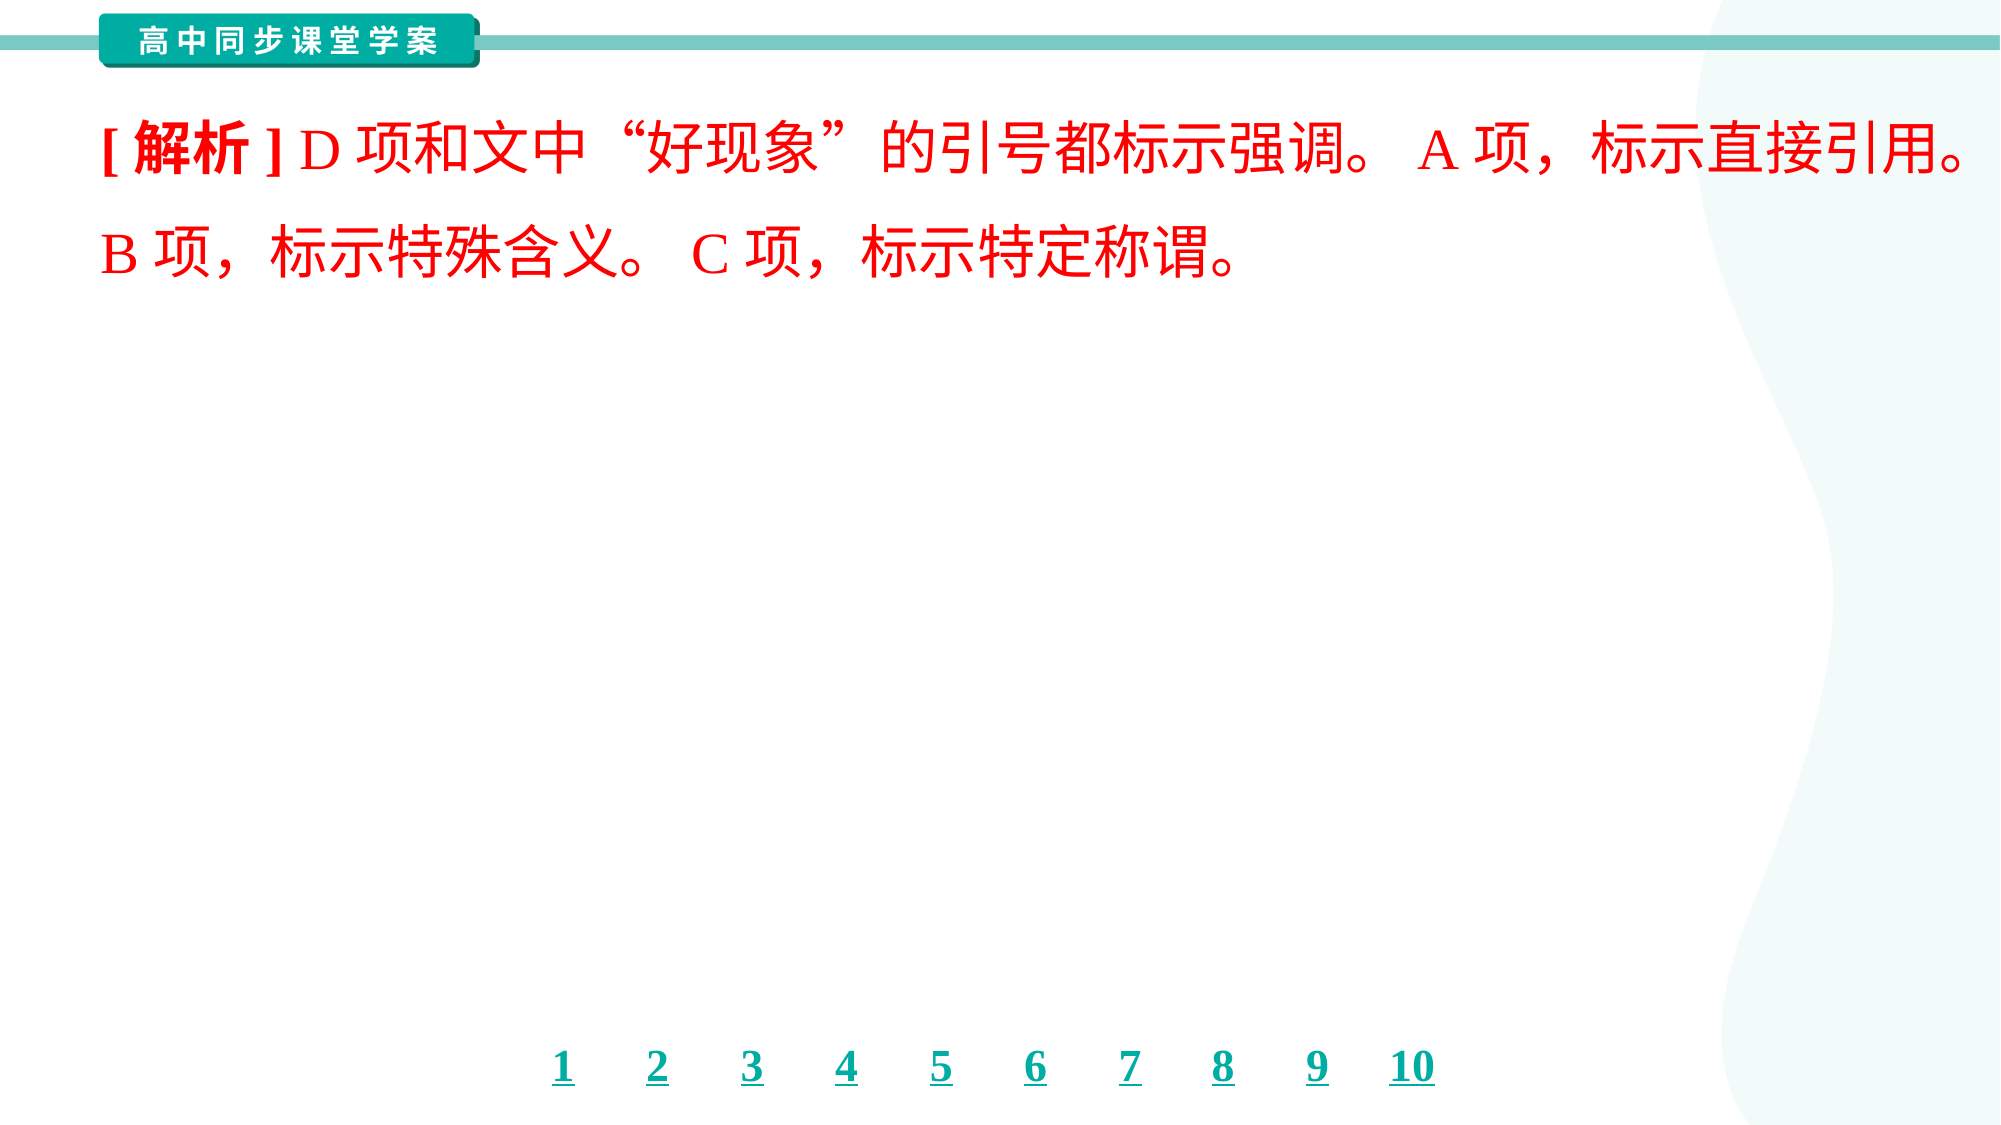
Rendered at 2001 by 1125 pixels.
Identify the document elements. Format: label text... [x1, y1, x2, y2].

picture [0, 0, 2000, 1125]
text_box [解析] D项和文中“好现象”的引号都标示强调。A项，标示直接引用。 B项，标示特殊含义。C项，标示特定称谓。 [100, 76, 1899, 286]
